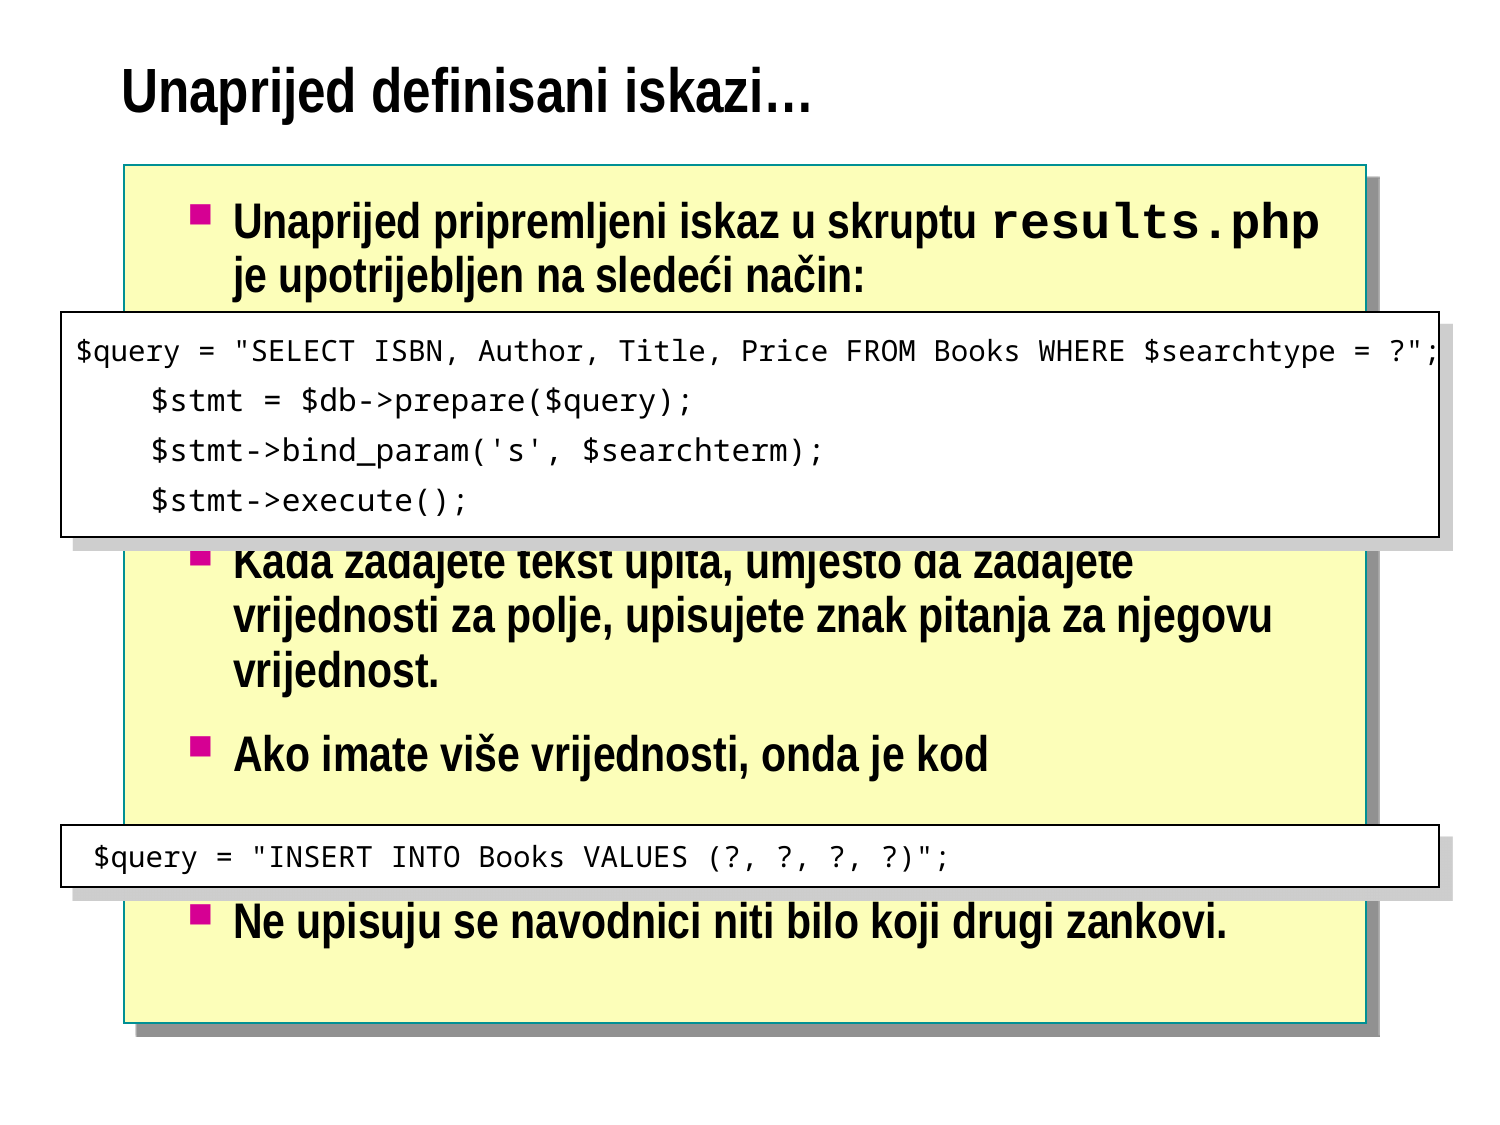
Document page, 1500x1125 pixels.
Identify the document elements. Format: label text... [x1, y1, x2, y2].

text_box $query = "SELECT ISBN, Author, Title, Price FROM Books WHERE $searchtype = ?"; $stmt = $db->prepare($query); $stmt->bind_param('s', $searchterm); $stmt->execute(); [60, 312, 1439, 538]
list Unaprijed pripremljeni iskaz u skruptu results.php je upotrijebljen na sledeći način: Kada zadajete tekst upita, umjesto da zadajete vrijednosti za polje, upisujete znak pitanja za njegovu vrijednost. Ako imate više vrijednosti, onda je kod Ne upisuju se navodnici niti bilo koji drugi zankovi. [172, 900, 1353, 1008]
list Unaprijed pripremljeni iskaz u skruptu results.php je upotrijebljen na sledeći način: Kada zadajete tekst upita, umjesto da zadajete vrijednosti za polje, upisujete znak pitanja za njegovu vrijednost. Ako imate više vrijednosti, onda je kod Ne upisuju se navodnici niti bilo koji drugi zankovi. [172, 550, 1353, 824]
text_box $query = "INSERT INTO Books VALUES (?, ?, ?, ?)"; [60, 824, 1439, 888]
title Unaprijed definisani iskazi… [106, 25, 1450, 164]
list Unaprijed pripremljeni iskaz u skruptu results.php je upotrijebljen na sledeći način: Kada zadajete tekst upita, umjesto da zadajete vrijednosti za polje, upisujete znak pitanja za njegovu vrijednost. Ako imate više vrijednosti, onda je kod Ne upisuju se navodnici niti bilo koji drugi zankovi. [172, 187, 1353, 312]
